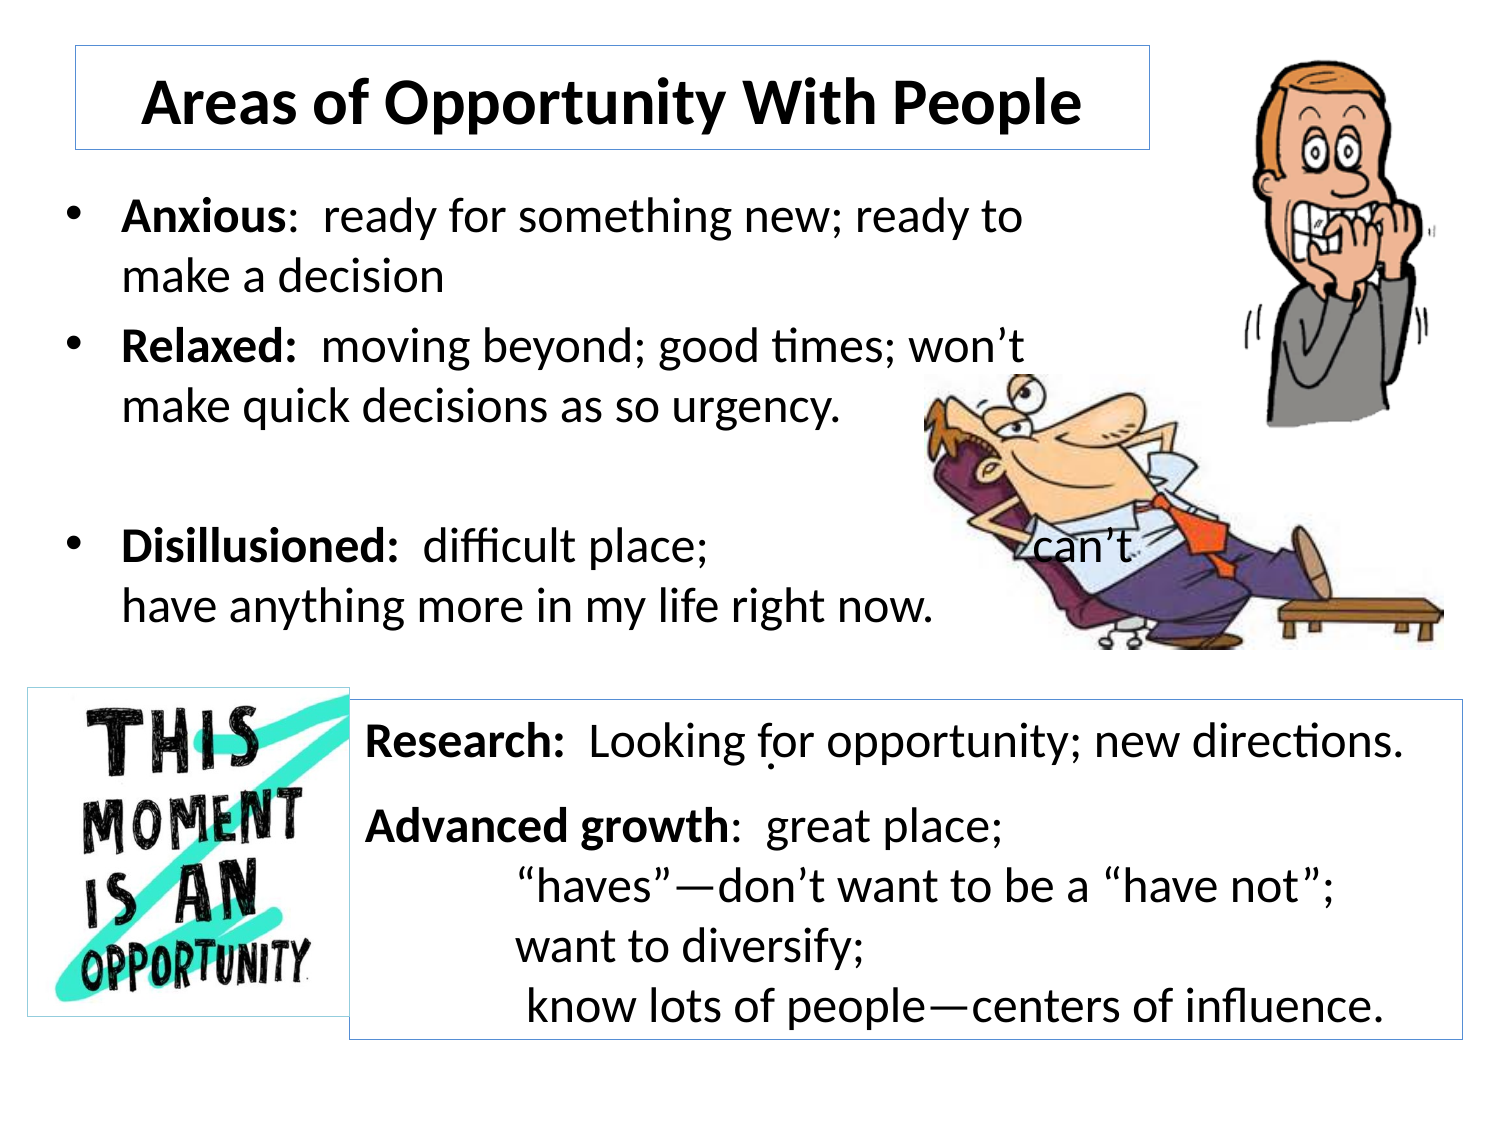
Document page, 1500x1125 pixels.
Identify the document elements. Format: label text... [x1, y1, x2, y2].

text_box . [750, 712, 1450, 788]
text_box Research: Looking for opportunity; new directions. Advanced growth: great place; “haves”—don’t want to be a “have not”; want to diversify; know lots of people—centers of influence. [349, 699, 1463, 1040]
list Anxious: ready for something new; ready to make a decision Relaxed: moving beyond; good times; won’t make quick decisions as so urgency. Disillusioned: difficult place; can’t have anything more in my life right now. [50, 174, 1150, 675]
title Areas of Opportunity With People [75, 45, 1150, 150]
picture [924, 49, 1457, 651]
picture [27, 687, 351, 1018]
